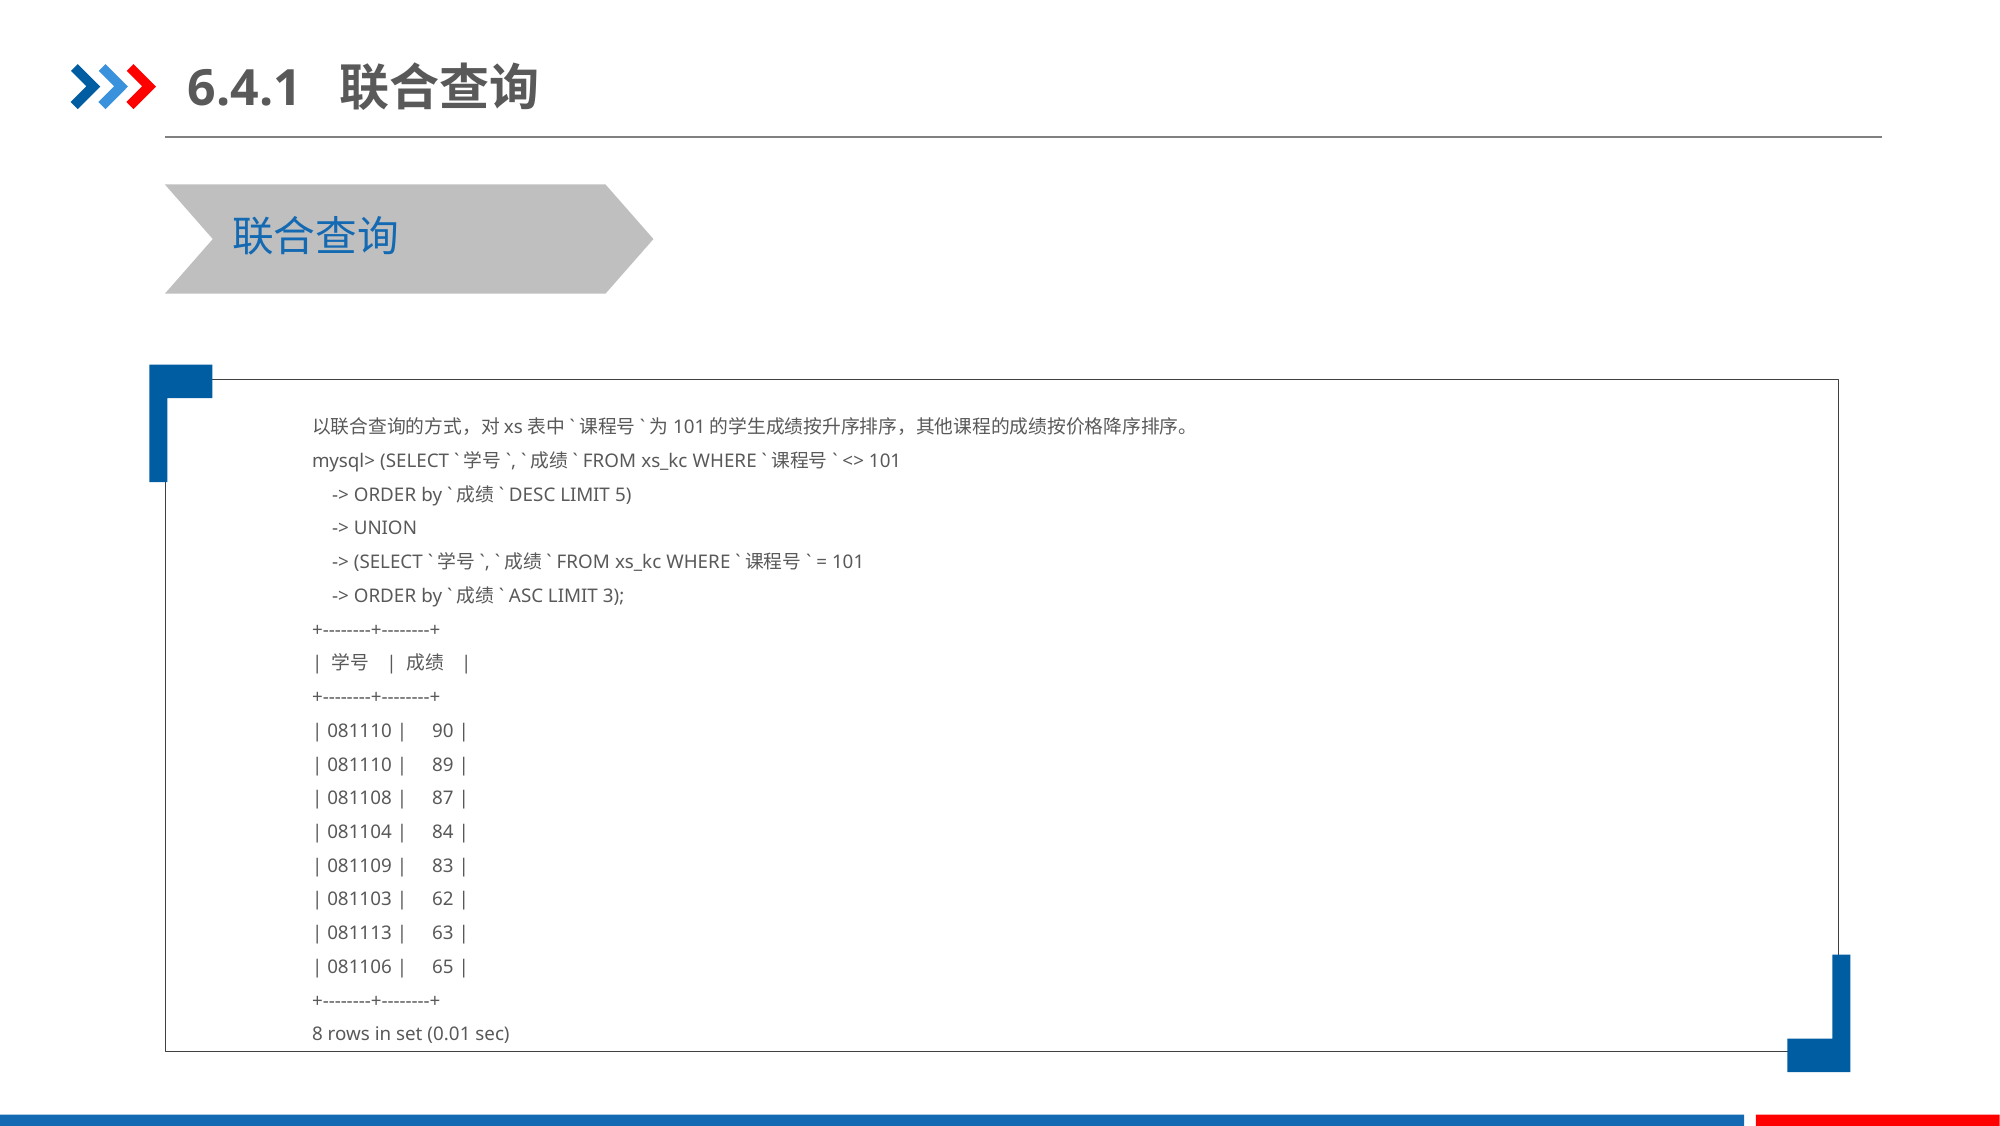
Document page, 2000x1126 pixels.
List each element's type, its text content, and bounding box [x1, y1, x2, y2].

text_box 联合查询 [217, 202, 414, 267]
text_box [1785, 953, 1852, 1074]
text_box 6.4.1 联合查询 [187, 43, 827, 127]
text_box [164, 184, 654, 294]
text_box [147, 363, 215, 484]
text_box [163, 378, 1841, 1053]
